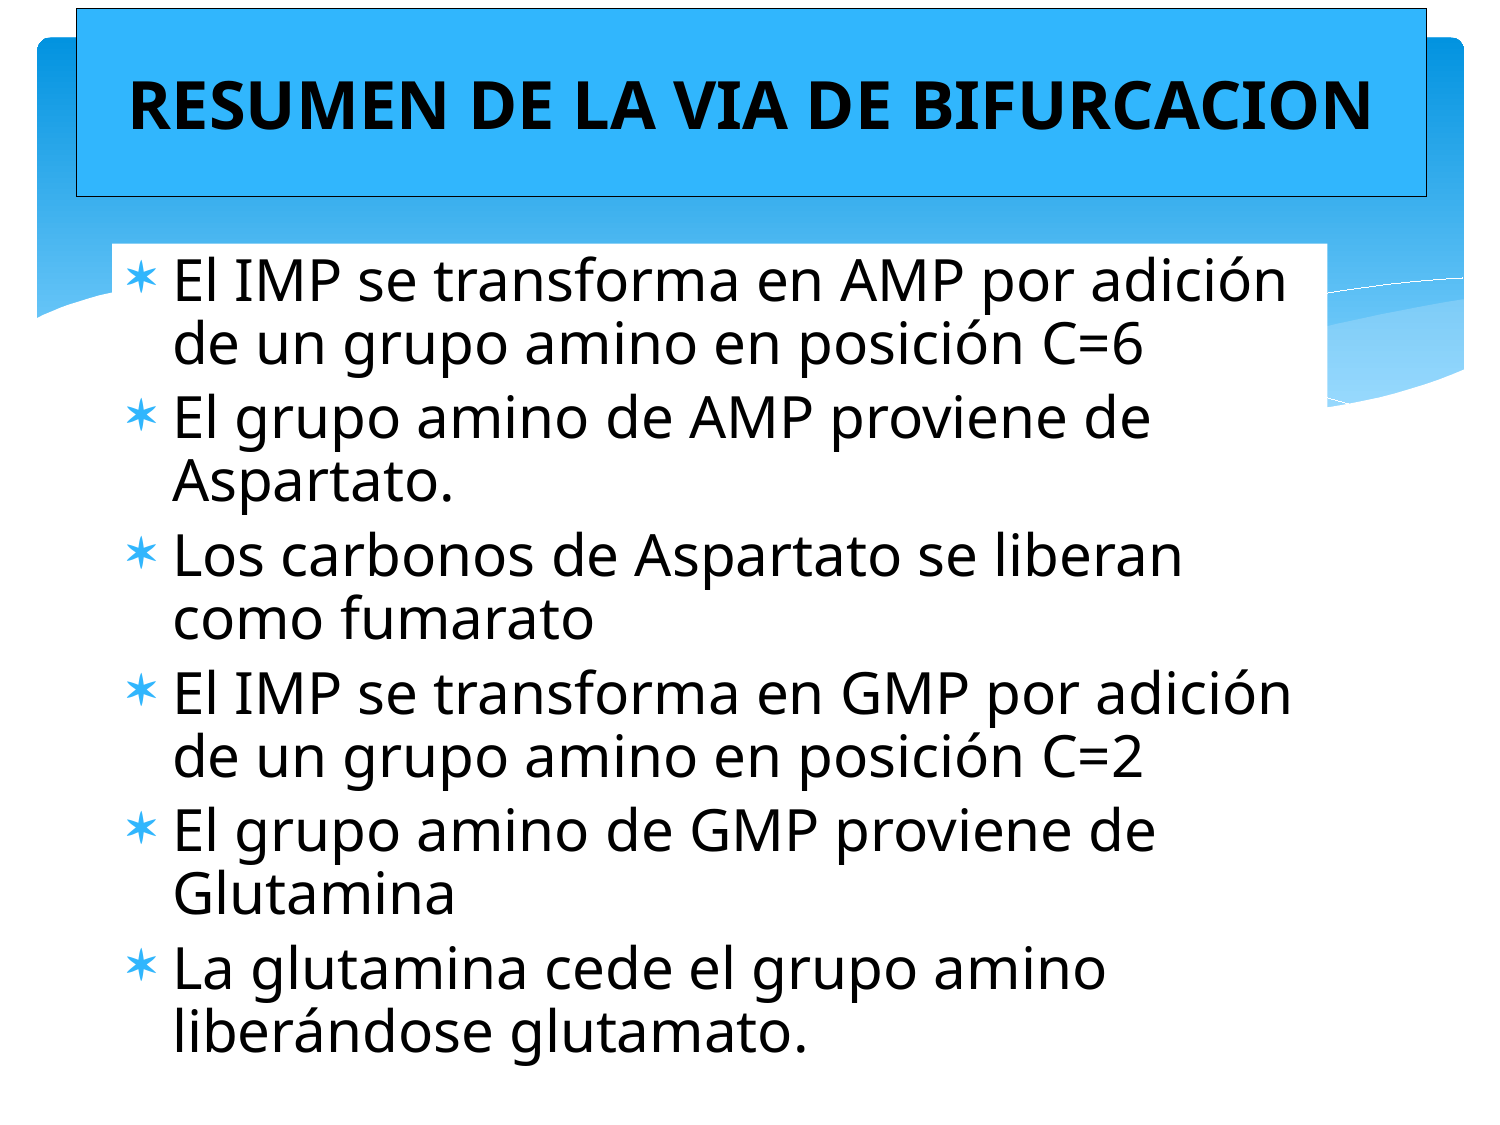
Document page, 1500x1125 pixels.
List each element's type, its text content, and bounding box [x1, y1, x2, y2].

title RESUMEN DE LA VIA DE BIFURCACION [76, 8, 1427, 197]
list El IMP se transforma en AMP por adición de un grupo amino en posición C=6 El grupo amino de AMP proviene de Aspartato. Los carbonos de Aspartato se liberan como fumarato El IMP se transforma en GMP por adición de un grupo amino en posición C=2 El grupo amino de GMP proviene de Glutamina La glutamina cede el grupo amino liberándose glutamato. [112, 243, 1328, 1071]
